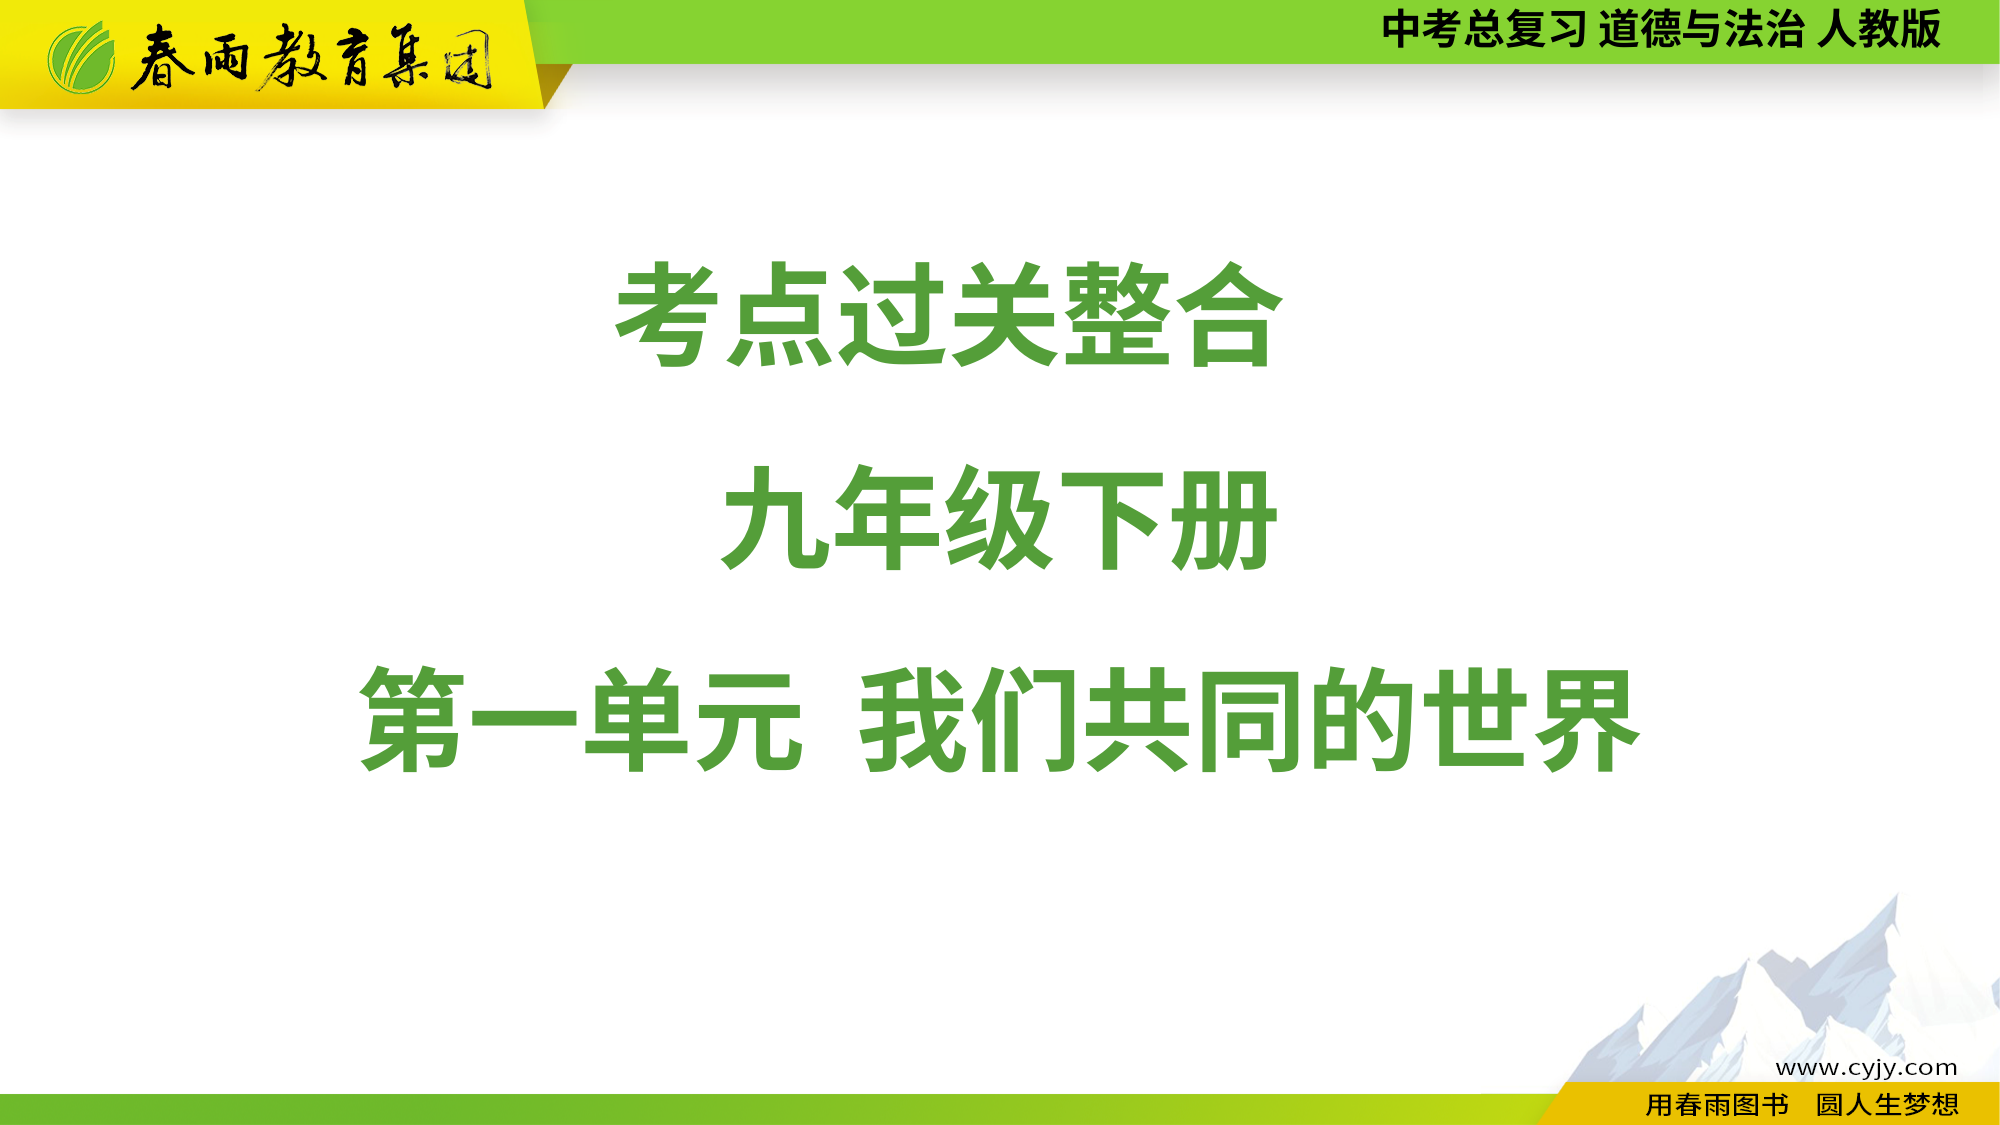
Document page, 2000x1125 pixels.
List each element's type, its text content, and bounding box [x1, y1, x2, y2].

picture [0, 0, 2000, 1125]
text_box 考点过关整合 九年级下册 第一单元 我们共同的世界 [54, 170, 1946, 793]
